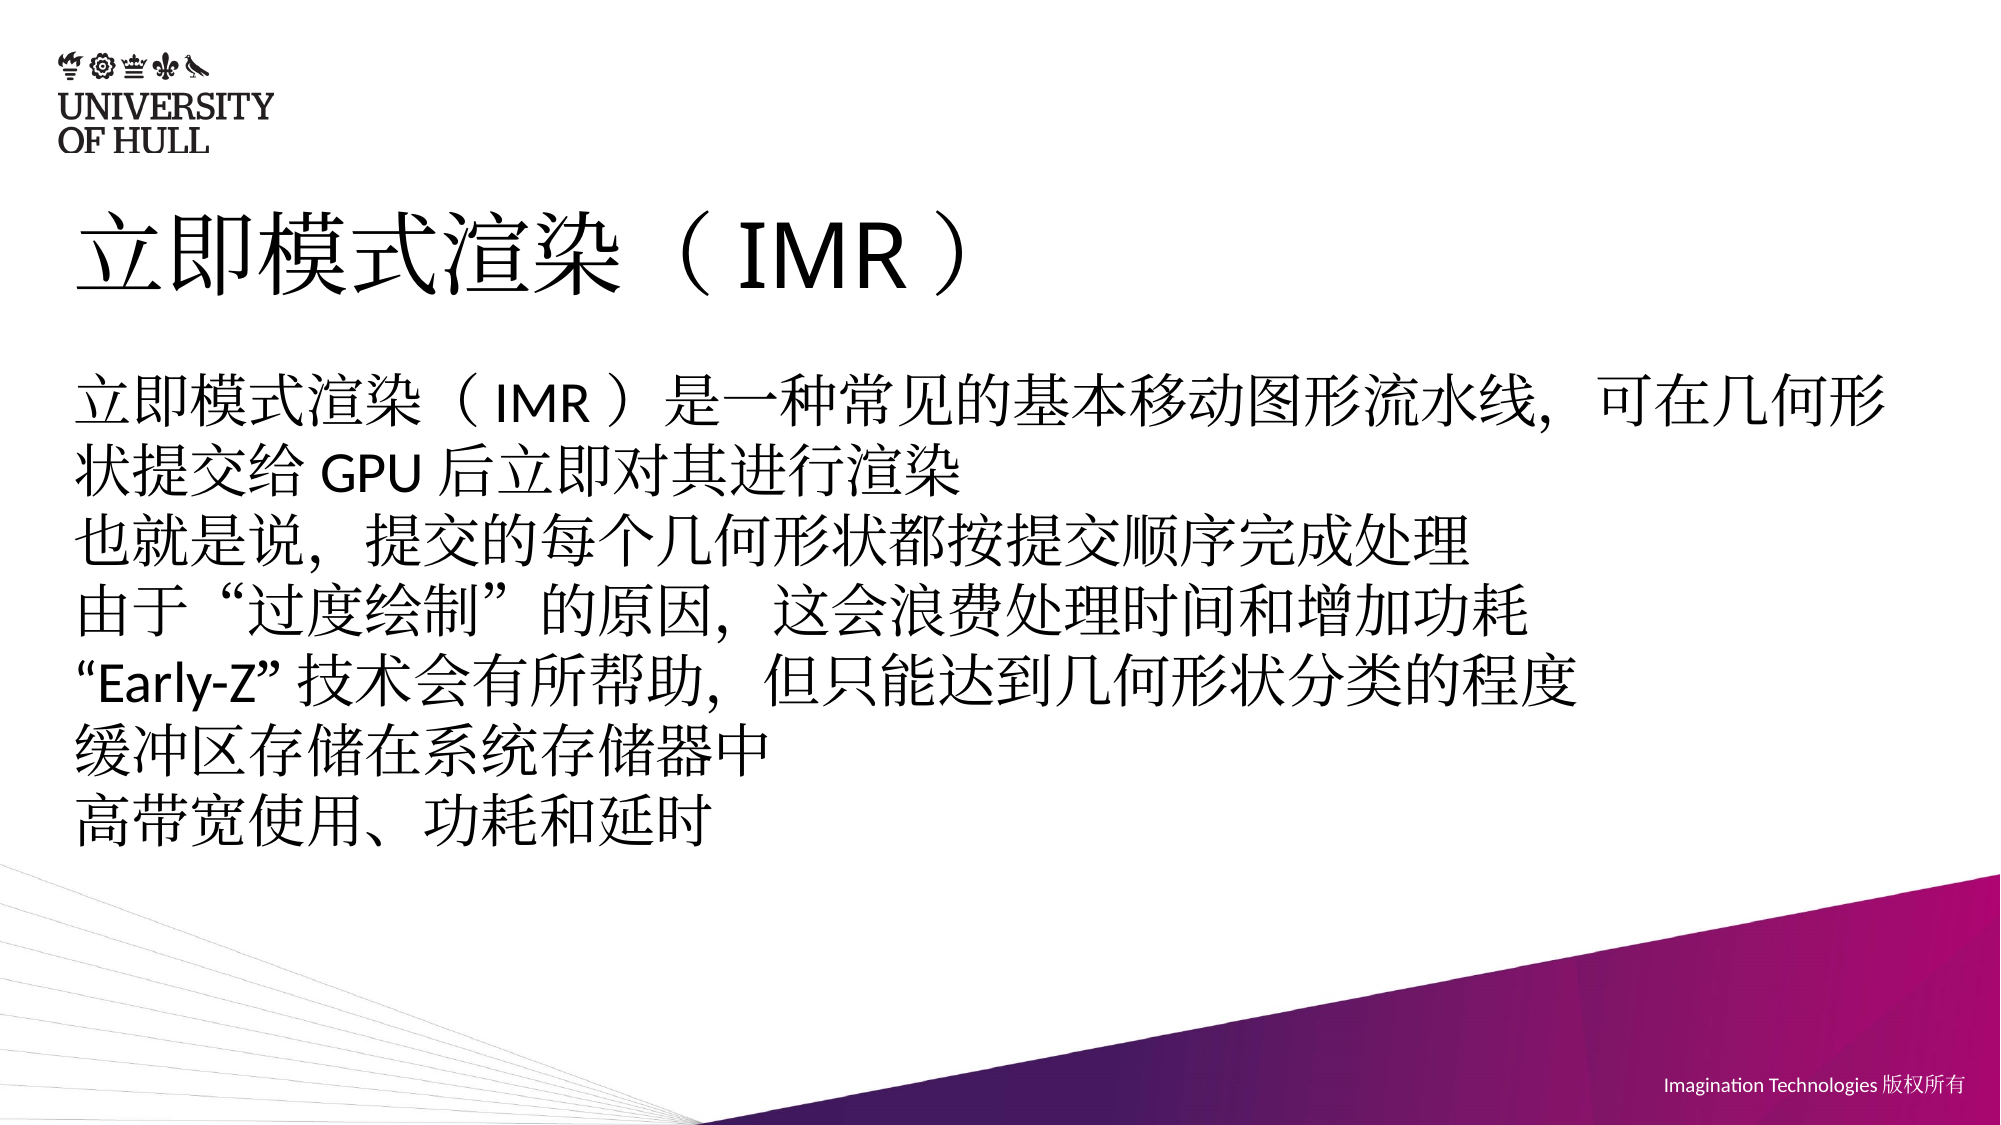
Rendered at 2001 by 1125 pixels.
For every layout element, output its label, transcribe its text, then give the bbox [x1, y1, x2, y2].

picture [0, 0, 2000, 1125]
title 立即模式渲染（IMR） [57, 178, 1931, 340]
list 立即模式渲染（IMR）是一种常见的基本移动图形流水线，可在几何形状提交给GPU后立即对其进行渲染 也就是说，提交的每个几何形状都按提交顺序完成处理 由于“过度绘制”的原因，这会浪费处理时间和增加功耗 “Early-Z”技术会有所帮助，但只能达到几何形状分类的程度 缓冲区存储在系统存储器中 高带宽使用、功耗和延时 [57, 356, 1931, 1074]
